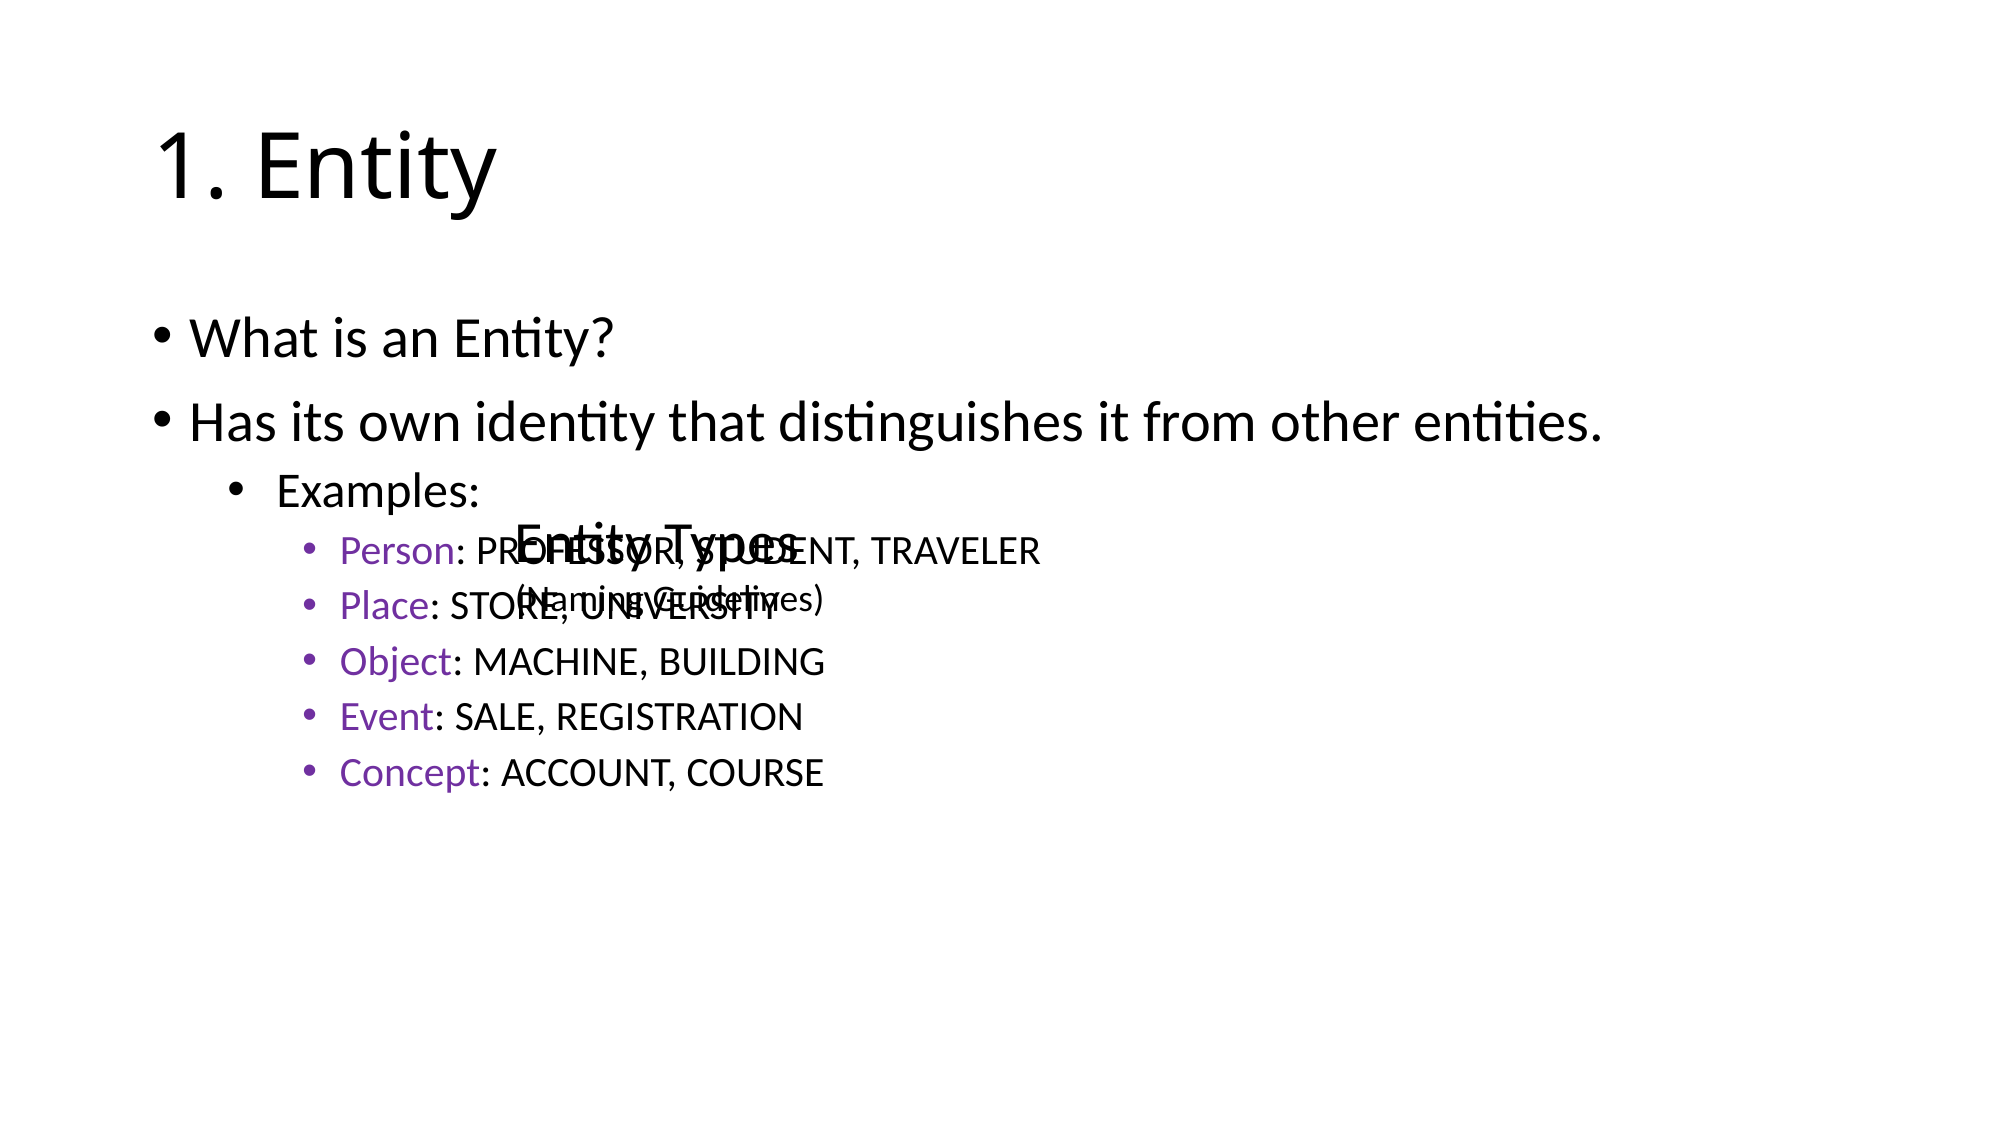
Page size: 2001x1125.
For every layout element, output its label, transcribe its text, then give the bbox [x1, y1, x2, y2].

text_box Entity Types (Naming Guidelines) [500, 496, 1501, 627]
list What is an Entity? Has its own identity that distinguishes it from other entities. Examples: Person: PROFESSOR, STUDENT, TRAVELER Place: STORE, UNIVERSITY Object: MACHINE, BUILDING Event: SALE, REGISTRATION Concept: ACCOUNT, COURSE [137, 299, 1863, 1014]
title 1. Entity [137, 59, 1863, 278]
